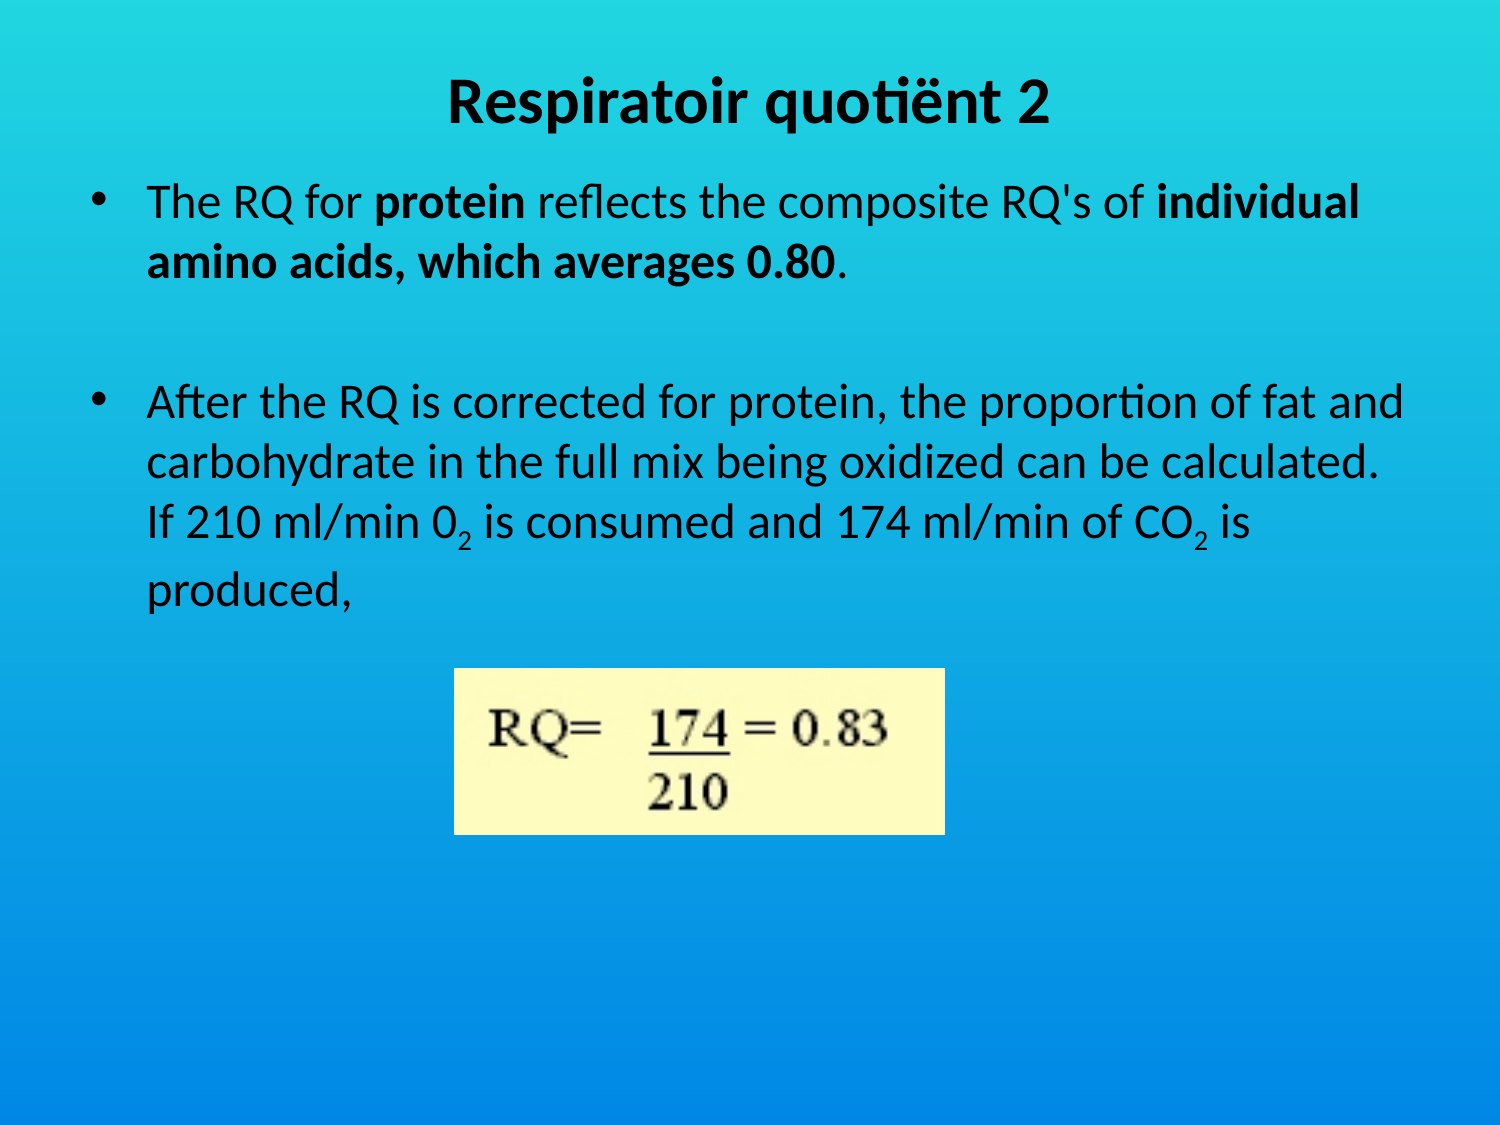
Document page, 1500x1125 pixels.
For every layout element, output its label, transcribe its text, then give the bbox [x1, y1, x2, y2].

picture [455, 669, 944, 834]
title Respiratoir quotiënt 2 [75, 45, 1425, 149]
list The RQ for protein reflects the composite RQ's of individual amino acids, which averages 0.80. After the RQ is corrected for protein, the proportion of fat and carbohydrate in the full mix being oxidized can be calculated. If 210 ml/min 02 is consumed and 174 ml/min of CO2 is produced, [75, 160, 1425, 1083]
